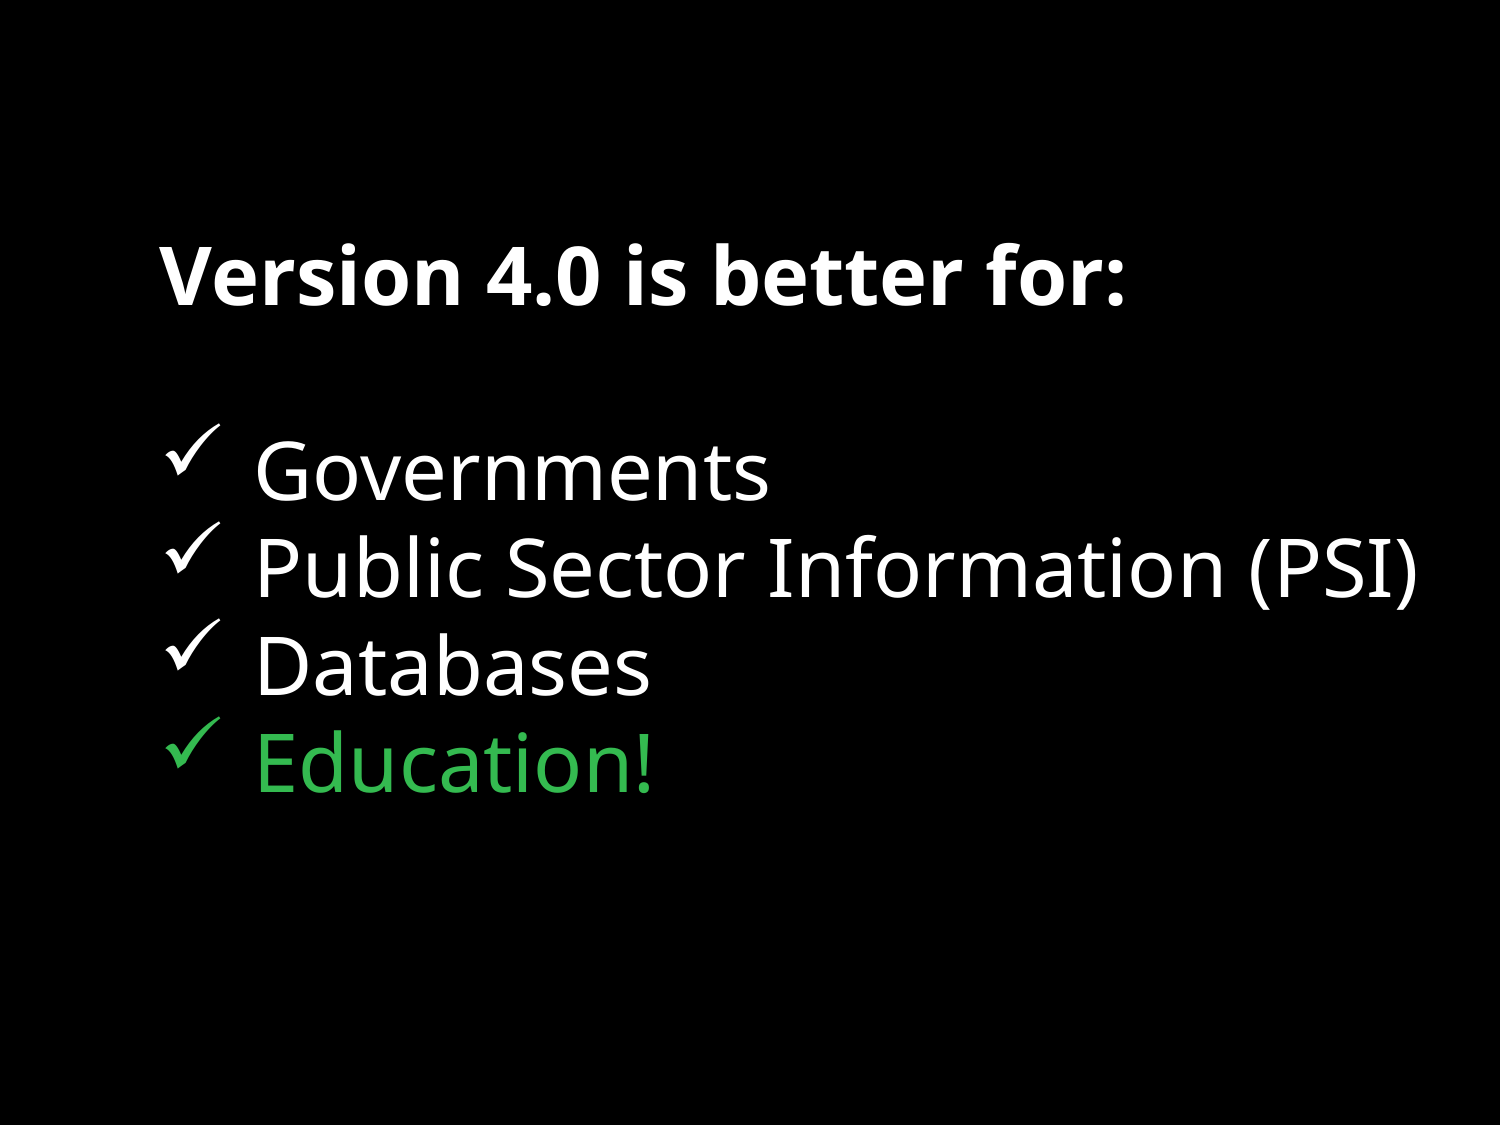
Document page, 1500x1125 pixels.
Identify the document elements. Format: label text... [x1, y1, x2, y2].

text_box Version 4.0 is better for: Governments Public Sector Information (PSI) Databases Education! [144, 444, 1475, 686]
